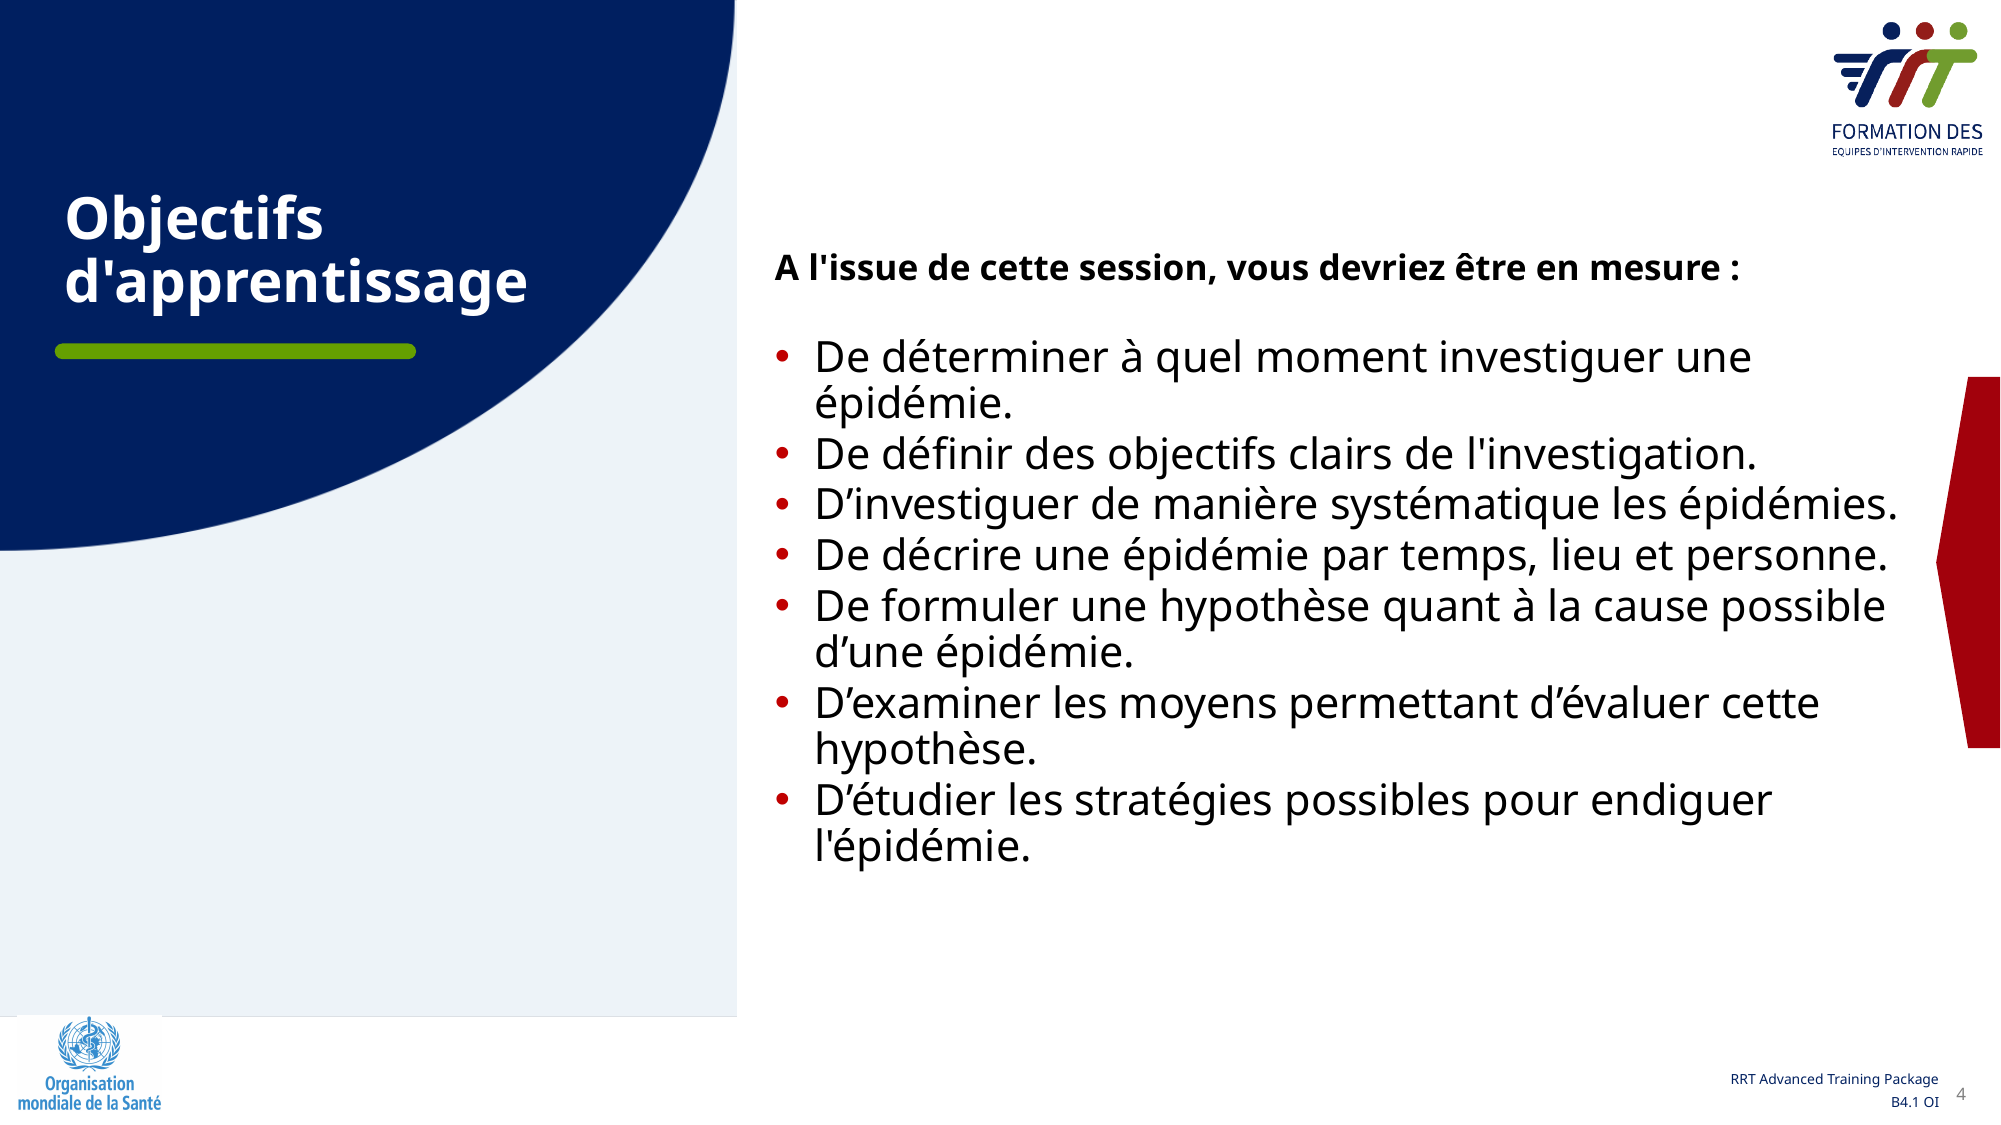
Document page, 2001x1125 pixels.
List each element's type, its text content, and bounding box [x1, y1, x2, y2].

text_box Objectifs d'apprentissage [49, 181, 586, 304]
picture [1832, 21, 1983, 157]
picture [0, 0, 737, 1111]
list A l'issue de cette session, vous devriez être en mesure : De déterminer à quel moment investiguer une épidémie. De définir des objectifs clairs de l'investigation. D’investiguer de manière systématique les épidémies. De décrire une épidémie par temps, lieu et personne. De formuler une hypothèse quant à la cause possible d’une épidémie. D’examiner les moyens permettant d’évaluer cette hypothèse. D’étudier les stratégies possibles pour endiguer l'épidémie. [766, 242, 1916, 942]
text_box [54, 343, 417, 360]
